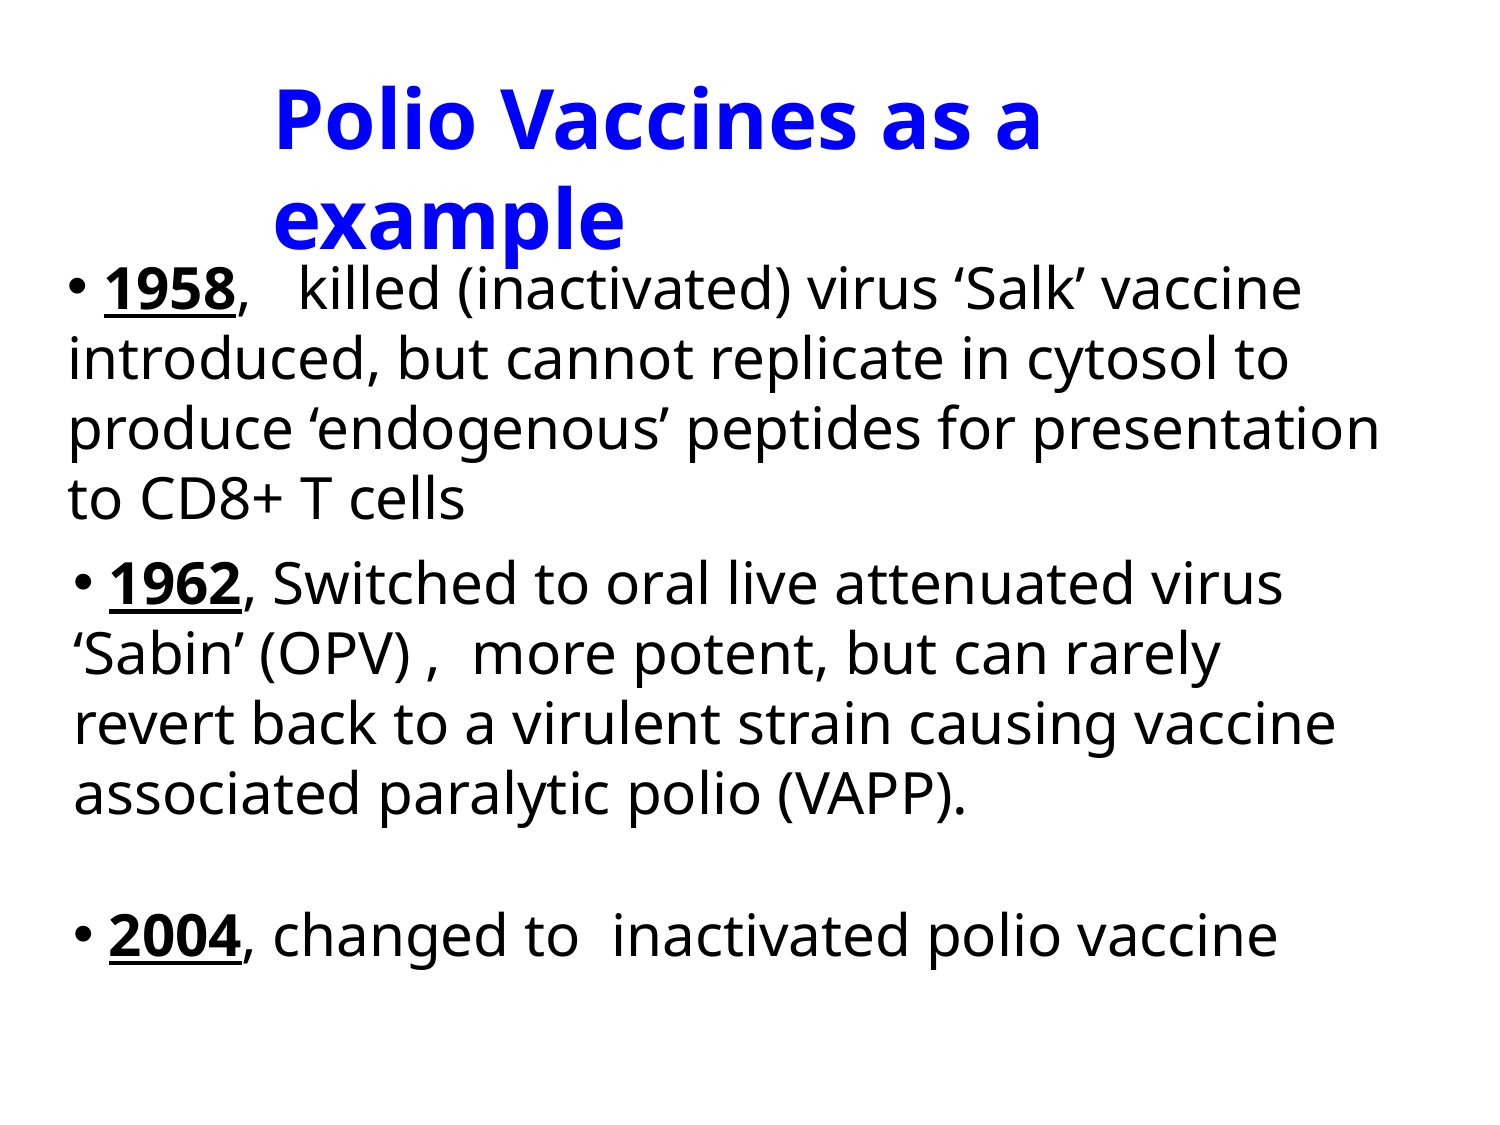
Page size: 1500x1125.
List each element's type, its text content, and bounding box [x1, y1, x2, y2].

text_box 2004, changed to inactivated polio vaccine [58, 890, 1358, 976]
text_box 1958, killed (inactivated) virus ‘Salk’ vaccine introduced, but cannot replicate in cytosol to produce ‘endogenous’ peptides for presentation to CD8+ T cells [53, 243, 1465, 539]
text_box Polio Vaccines as a example [257, 58, 1301, 243]
text_box 1962, Switched to oral live attenuated virus ‘Sabin’ (OPV) , more potent, but can rarely revert back to a virulent strain causing vaccine associated paralytic polio (VAPP). [58, 538, 1365, 834]
